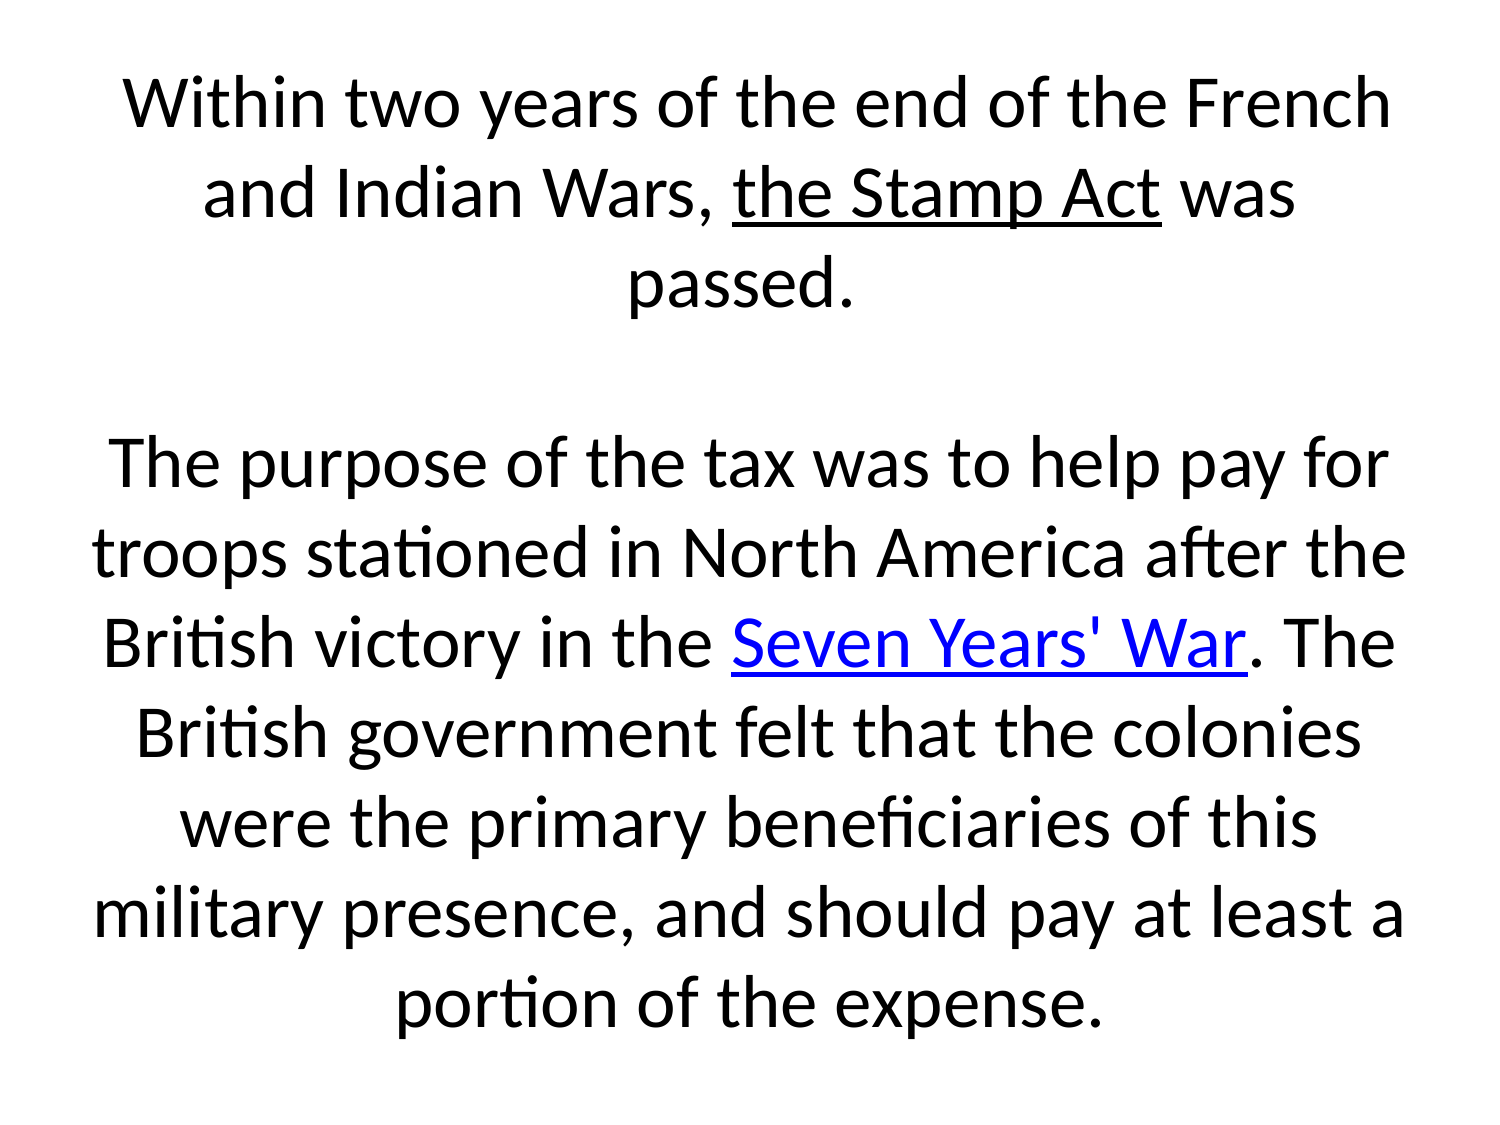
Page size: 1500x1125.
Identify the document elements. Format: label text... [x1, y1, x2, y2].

title Within two years of the end of the French and Indian Wars, the Stamp Act was passed. The purpose of the tax was to help pay for troops stationed in North America after the British victory in the Seven Years' War. The British government felt that the colonies were the primary beneficiaries of this military presence, and should pay at least a portion of the expense. [74, 44, 1426, 1051]
